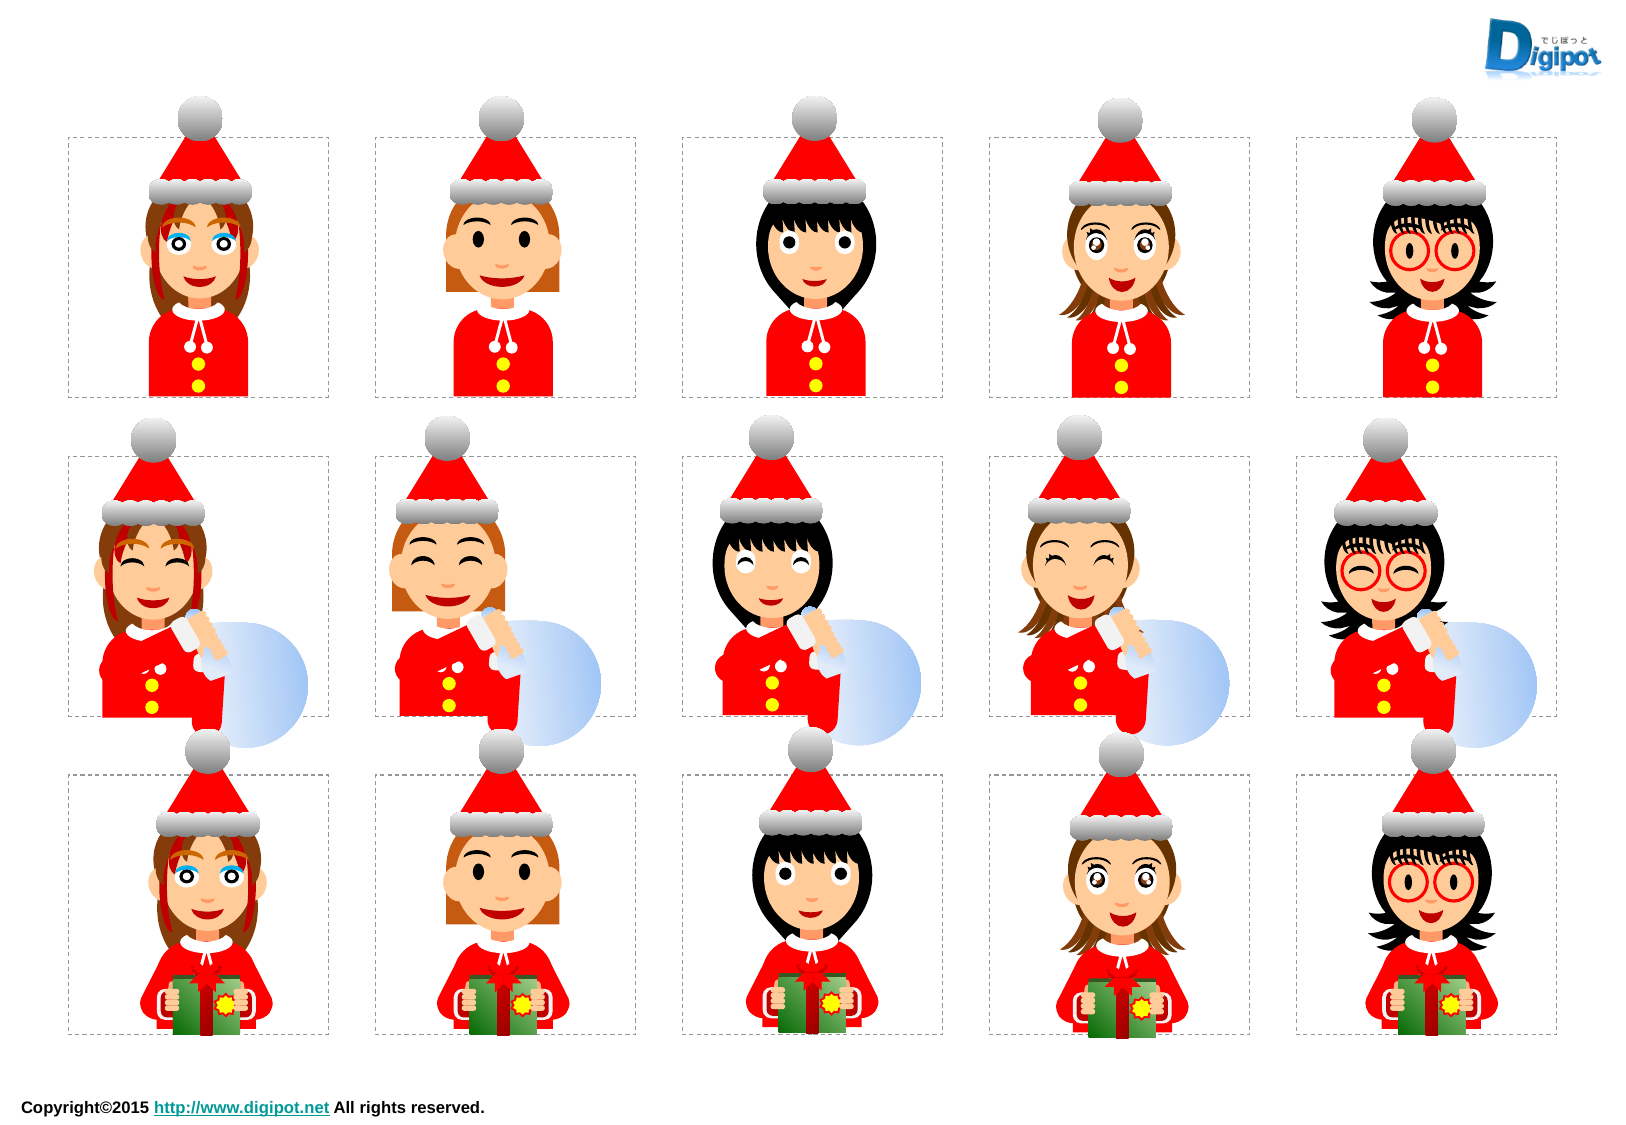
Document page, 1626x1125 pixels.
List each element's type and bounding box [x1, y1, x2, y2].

text_box [140, 95, 259, 397]
text_box [755, 95, 877, 396]
text_box [438, 728, 569, 1036]
text_box [1057, 731, 1188, 1040]
text_box [1320, 417, 1537, 748]
text_box [747, 726, 878, 1034]
text_box [1366, 728, 1497, 1036]
text_box [388, 415, 602, 747]
text_box [443, 95, 562, 397]
text_box [1369, 97, 1498, 398]
text_box [1062, 97, 1181, 398]
picture [1485, 18, 1602, 82]
text_box [141, 728, 272, 1036]
text_box [1019, 414, 1230, 746]
text_box [711, 414, 922, 746]
text_box [93, 417, 309, 748]
